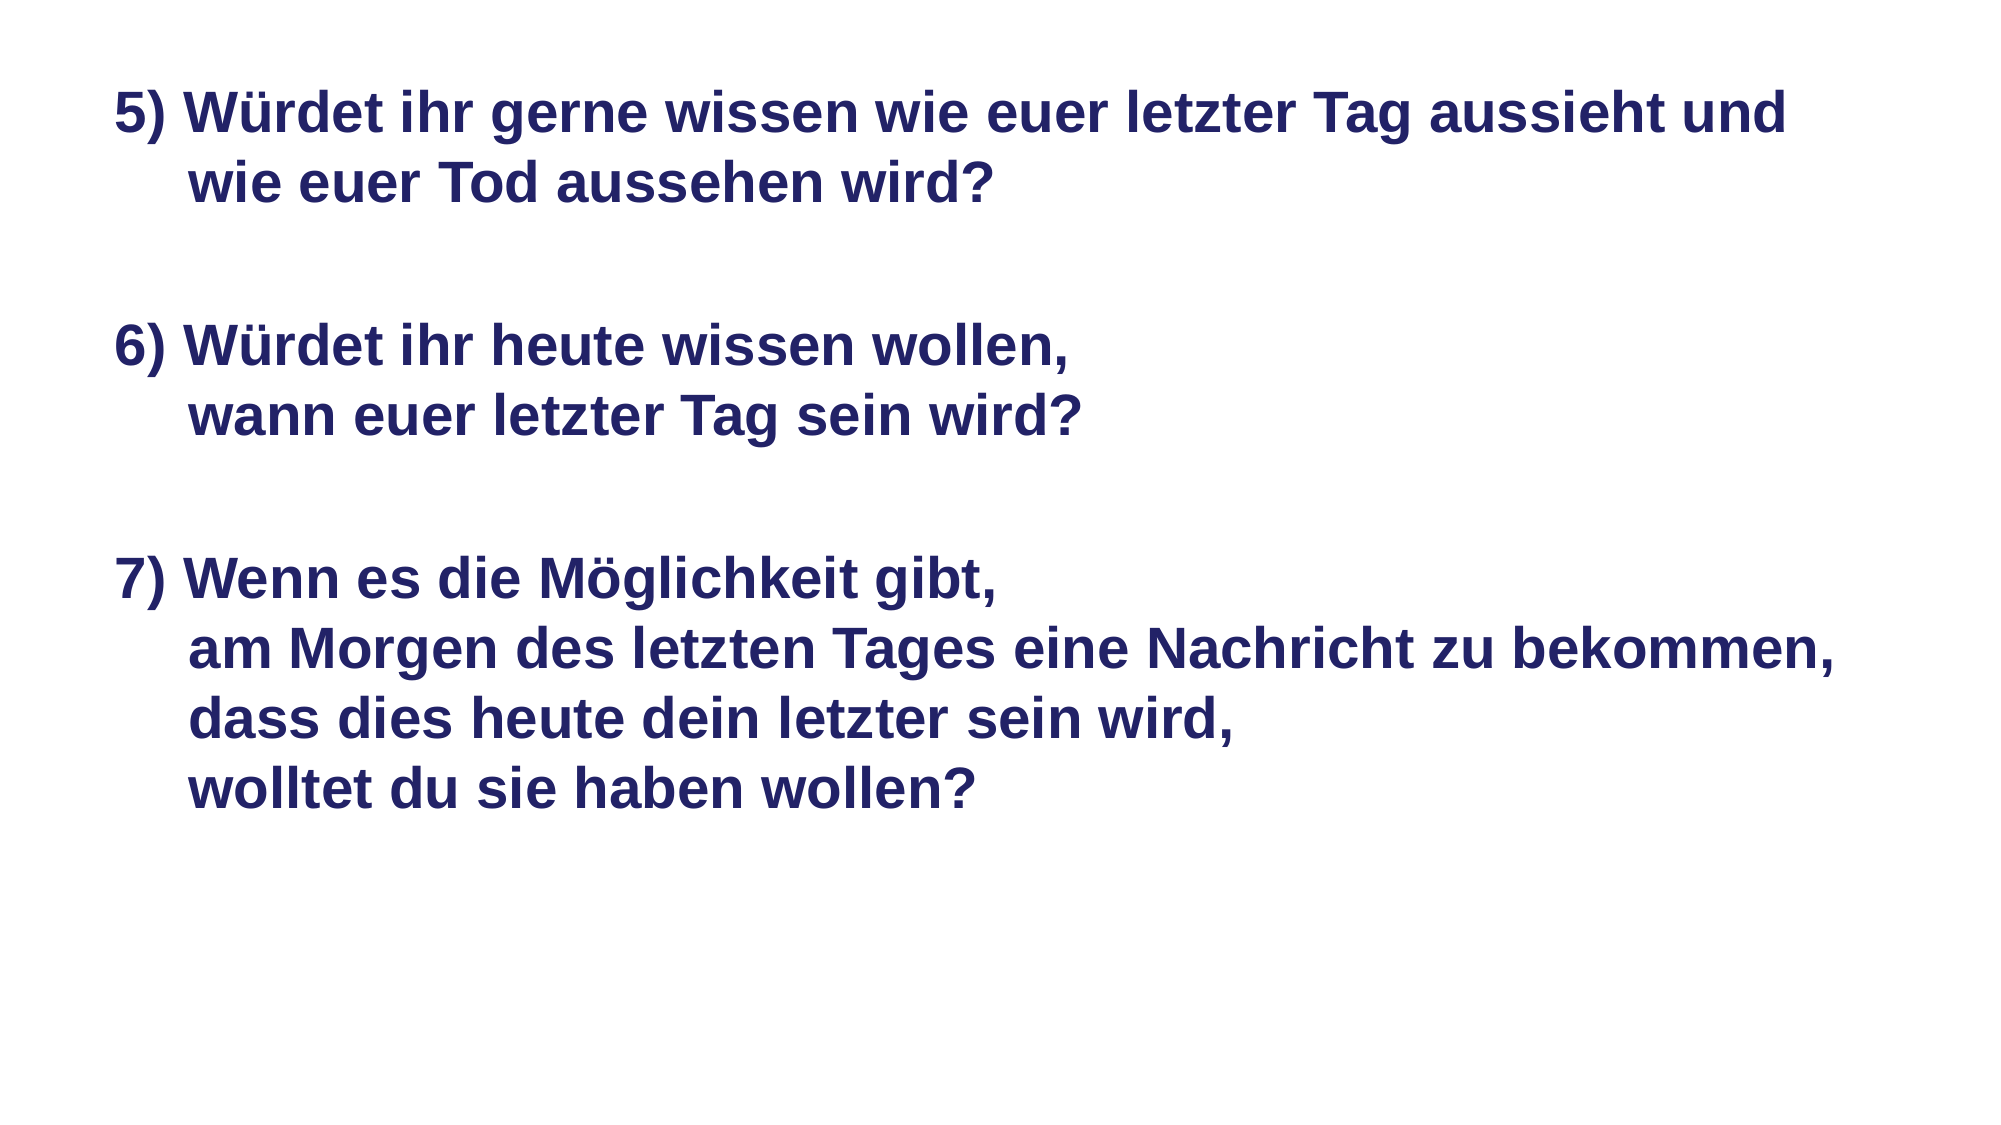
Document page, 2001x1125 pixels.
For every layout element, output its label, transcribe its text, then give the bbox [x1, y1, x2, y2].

list 5) Würdet ihr gerne wissen wie euer letzter Tag aussieht und wie euer Tod aussehen wird? 6) Würdet ihr heute wissen wollen, wann euer letzter Tag sein wird? 7) Wenn es die Möglichkeit gibt, am Morgen des letzten Tages eine Nachricht zu bekommen, dass dies heute dein letzter sein wird, wolltet du sie haben wollen? [99, 66, 1900, 882]
